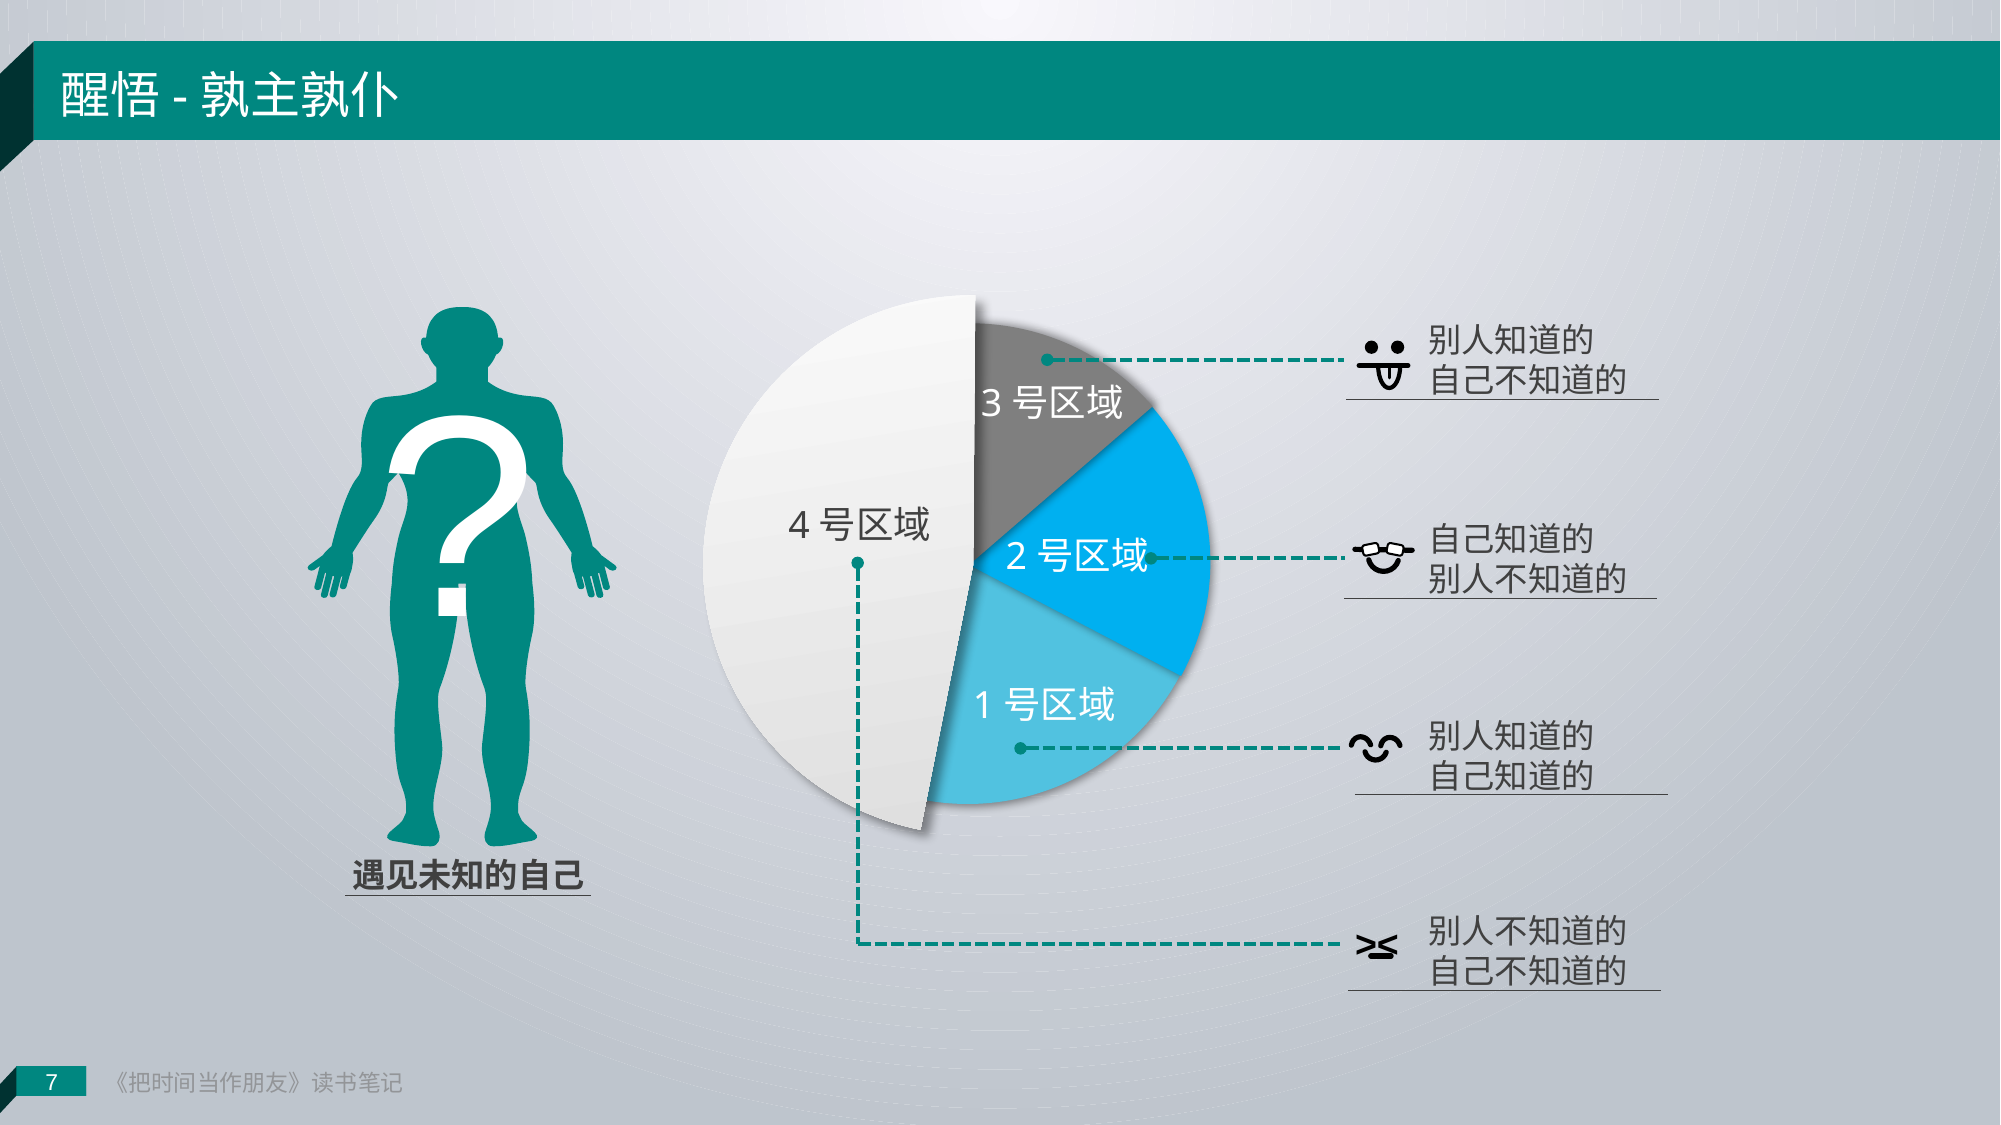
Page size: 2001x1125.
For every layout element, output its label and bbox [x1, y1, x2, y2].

text_box [0, 41, 2000, 1117]
